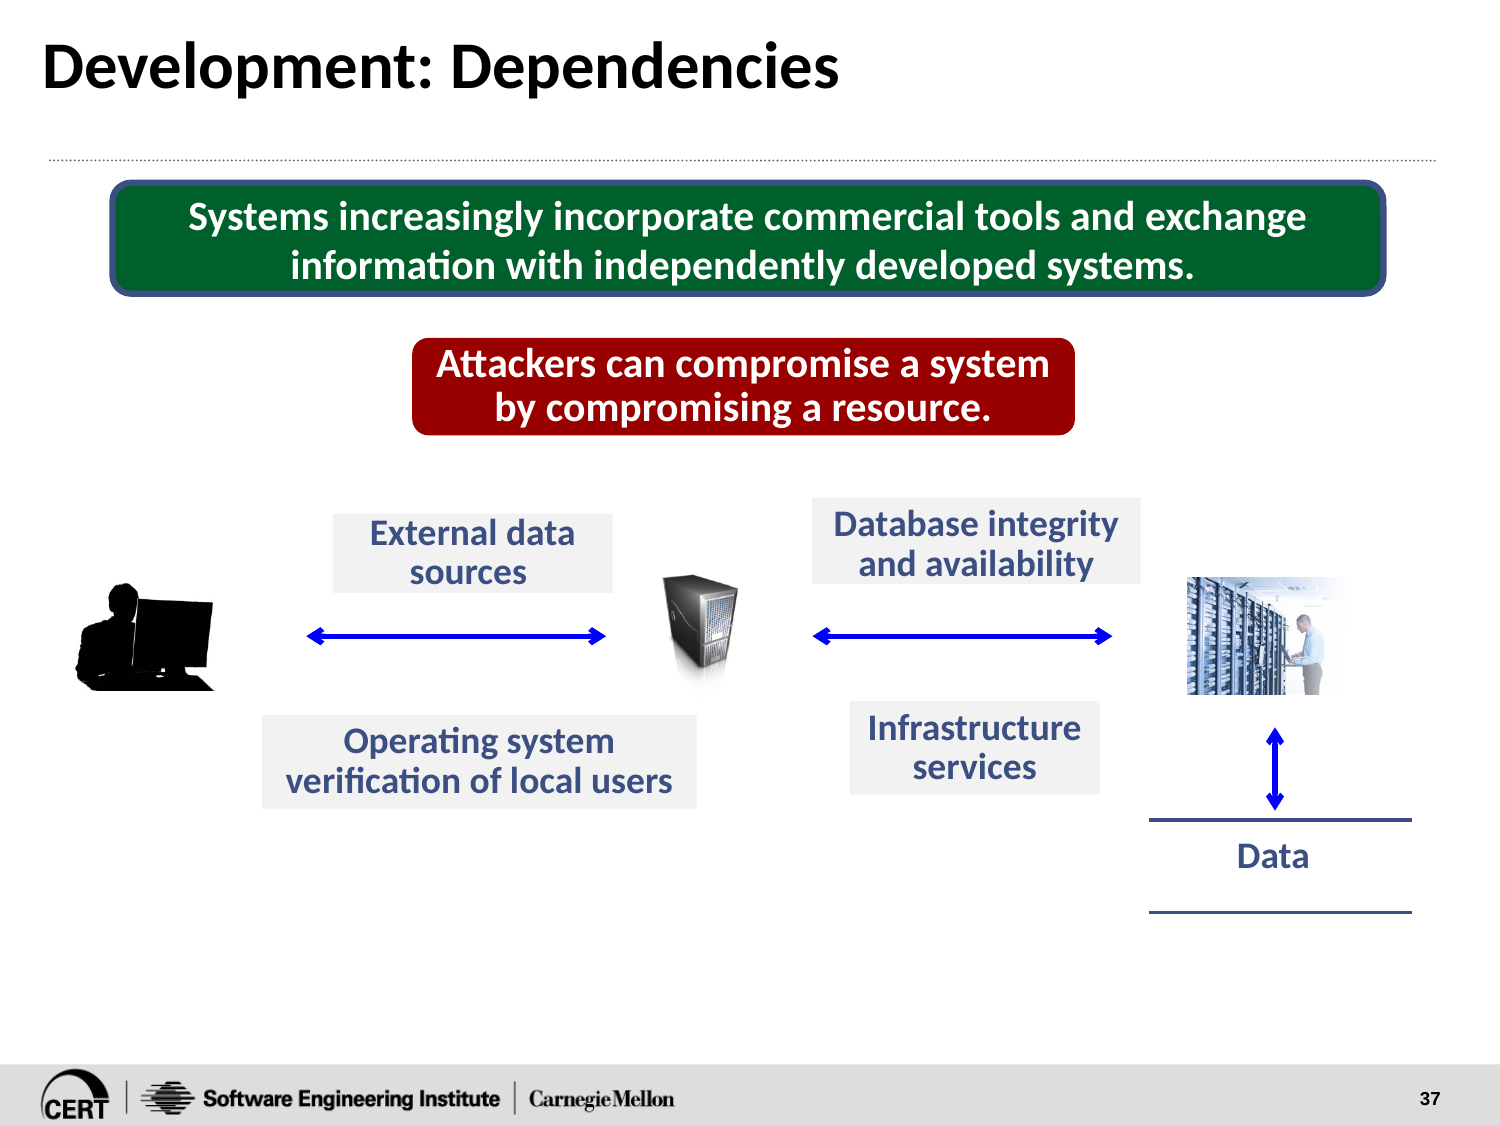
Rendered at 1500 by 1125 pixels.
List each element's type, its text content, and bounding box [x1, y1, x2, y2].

title Development: Dependencies [42, 37, 1434, 155]
picture [1187, 577, 1353, 696]
text_box Infrastructure services [849, 700, 1100, 795]
picture [24, 1065, 688, 1125]
text_box Attackers can compromise a system by compromising a resource. [412, 337, 1075, 436]
picture [74, 581, 215, 691]
text_box Database integrity and availability [812, 497, 1141, 584]
picture [662, 573, 738, 699]
text_box Systems increasingly incorporate commercial tools and exchange information with independently developed systems. [112, 182, 1384, 294]
text_box Operating system verification of local users [262, 714, 697, 809]
text_box External data sources [332, 513, 613, 593]
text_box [1149, 727, 1413, 913]
